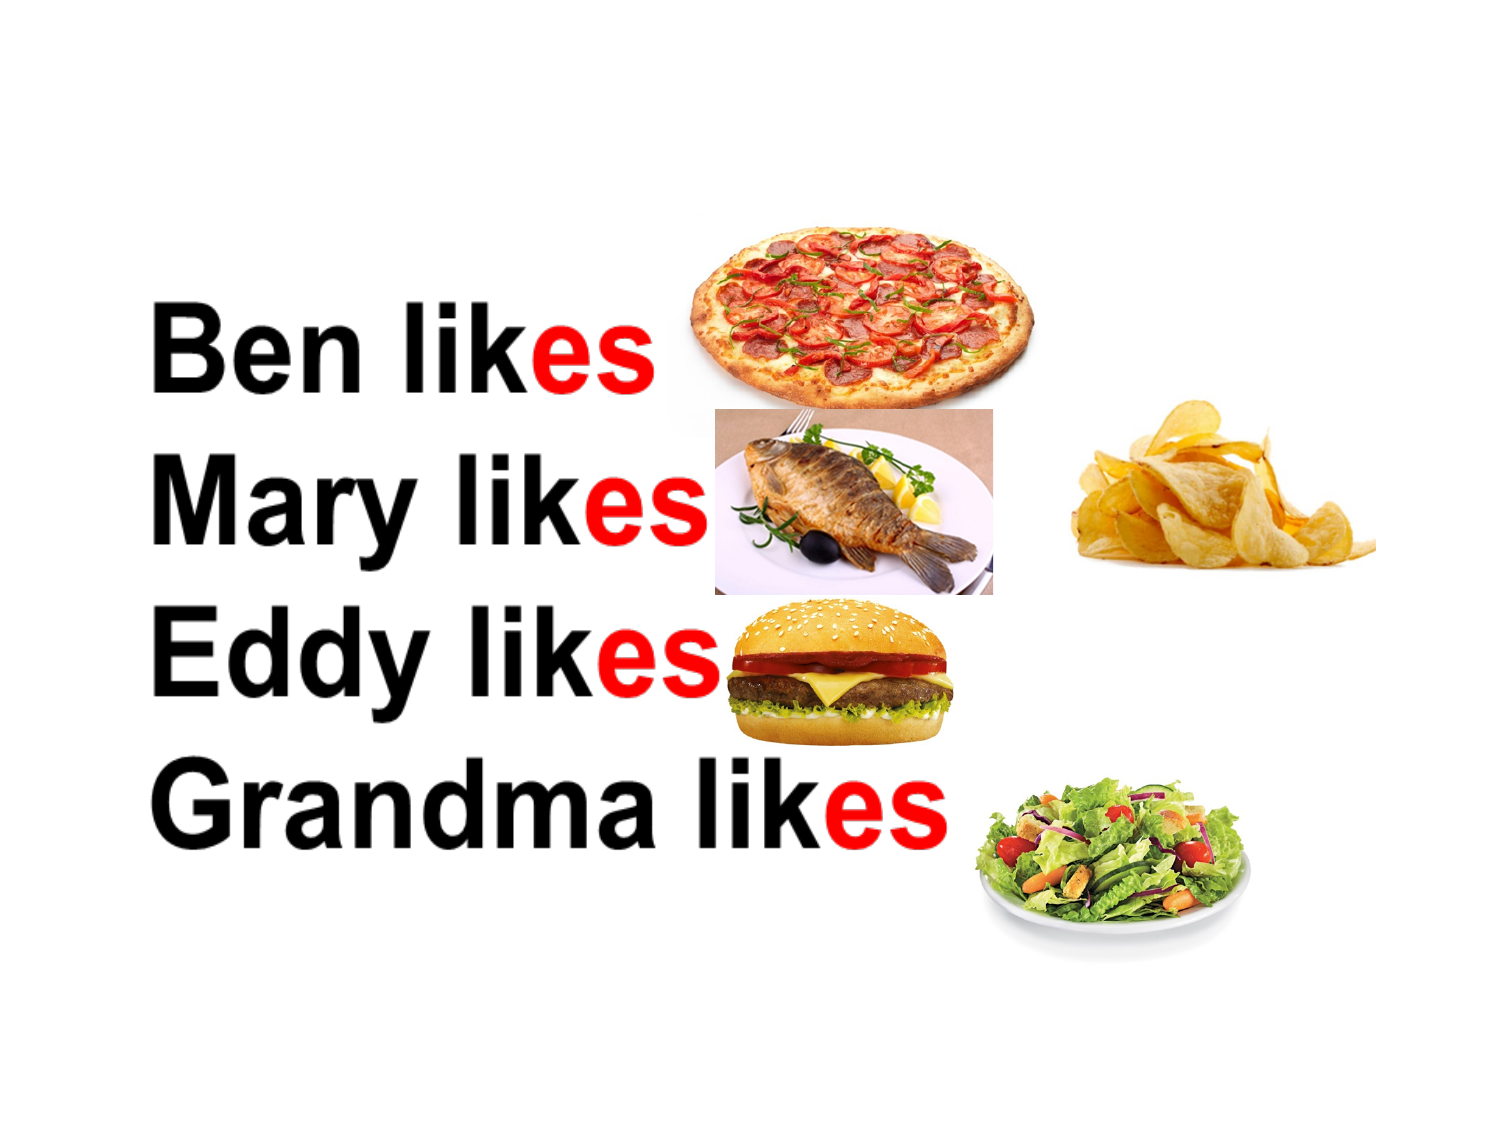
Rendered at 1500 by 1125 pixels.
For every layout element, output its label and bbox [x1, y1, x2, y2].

picture [76, 207, 1377, 989]
